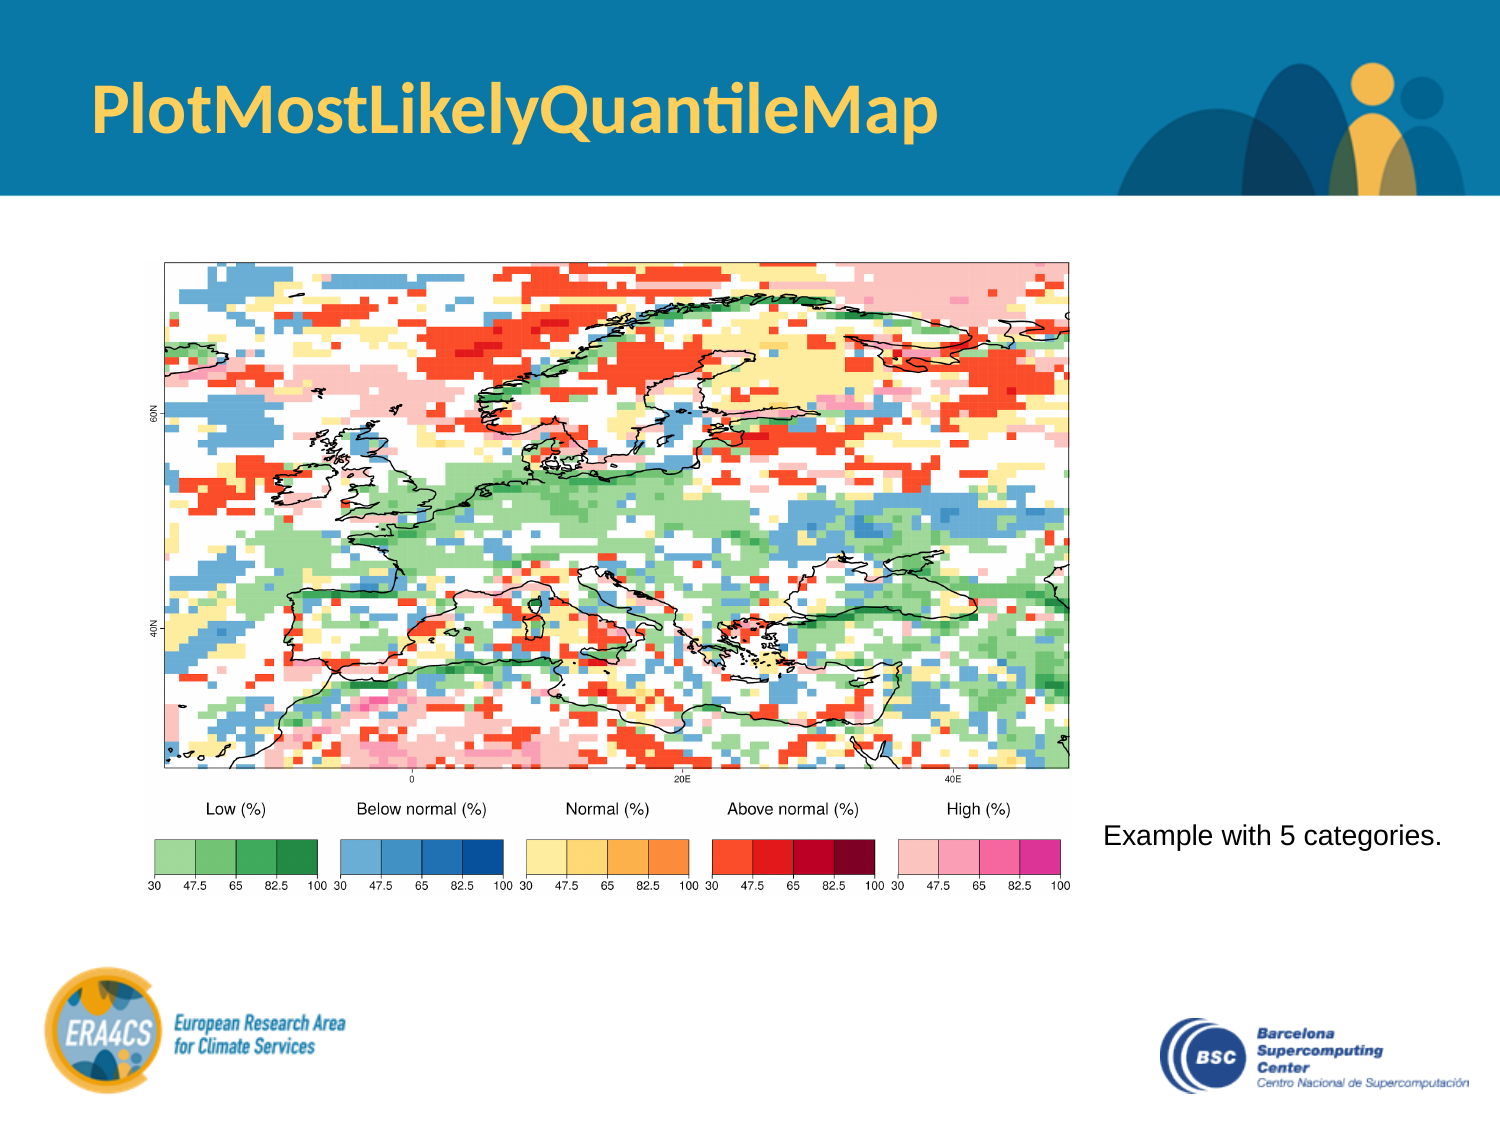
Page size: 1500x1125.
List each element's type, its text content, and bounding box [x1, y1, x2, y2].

text_box Example with 5 categories. [1088, 809, 1500, 897]
title PlotMostLikelyQuantileMap [76, 35, 1427, 174]
picture [0, 174, 1500, 1125]
